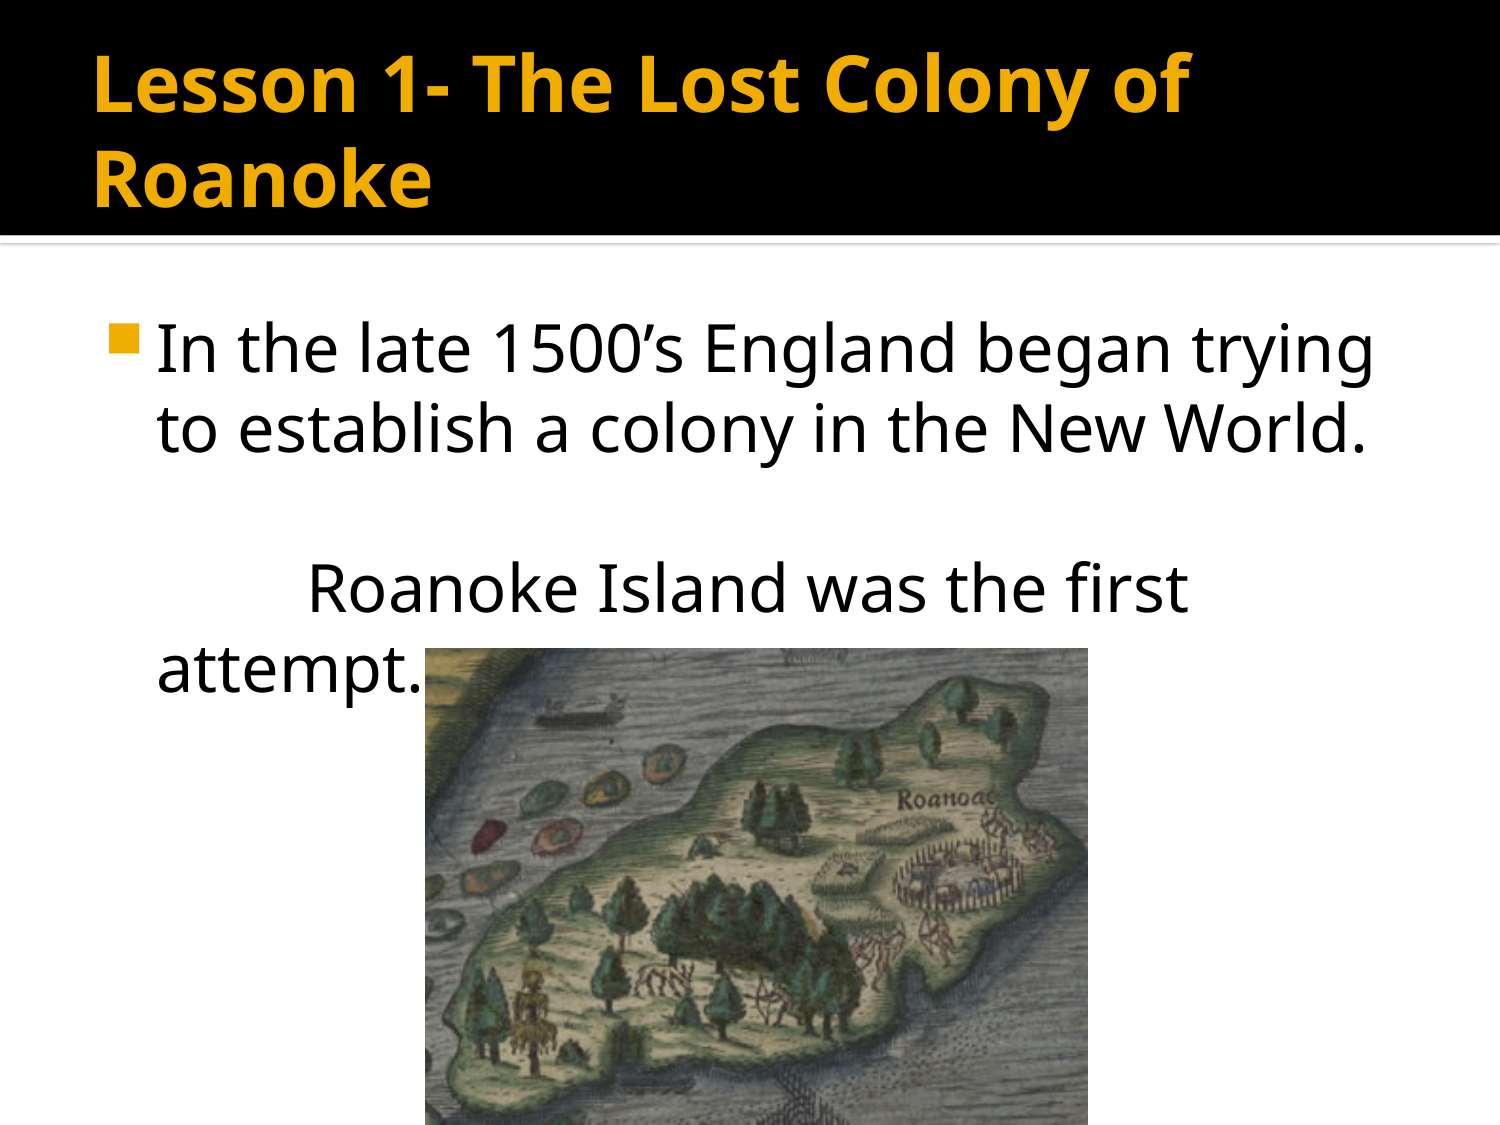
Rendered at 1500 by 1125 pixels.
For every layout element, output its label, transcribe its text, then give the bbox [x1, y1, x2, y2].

picture [424, 648, 1088, 1125]
list In the late 1500’s England began trying to establish a colony in the New World. Roanoke Island was the first attempt… [75, 291, 1425, 1050]
title Lesson 1- The Lost Colony of Roanoke [75, 25, 1425, 231]
